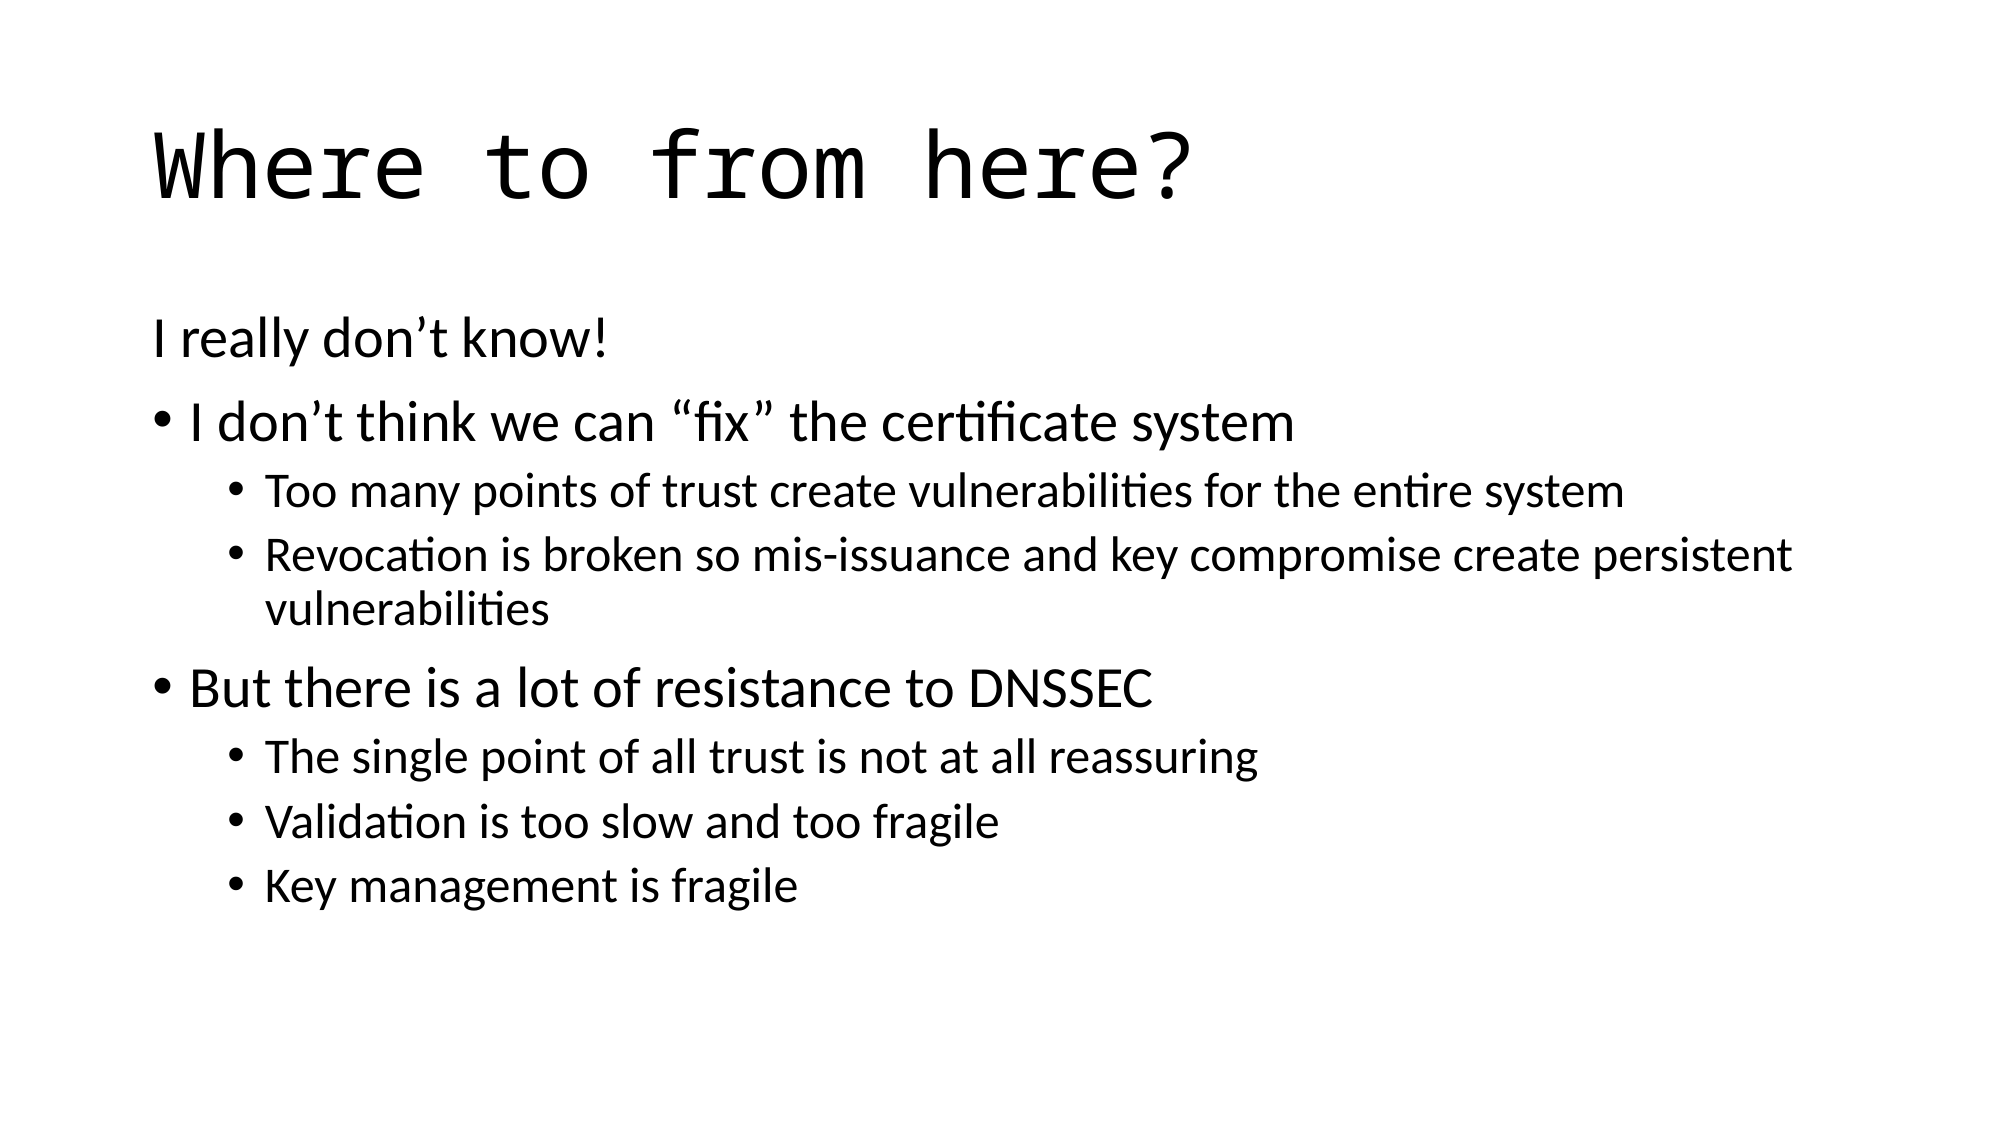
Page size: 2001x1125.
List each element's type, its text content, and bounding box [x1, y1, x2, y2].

title Where to from here? [137, 59, 1863, 278]
list I really don’t know! I don’t think we can “fix” the certificate system Too many points of trust create vulnerabilities for the entire system Revocation is broken so mis-issuance and key compromise create persistent vulnerabilities But there is a lot of resistance to DNSSEC The single point of all trust is not at all reassuring Validation is too slow and too fragile Key management is fragile [137, 299, 1863, 1014]
